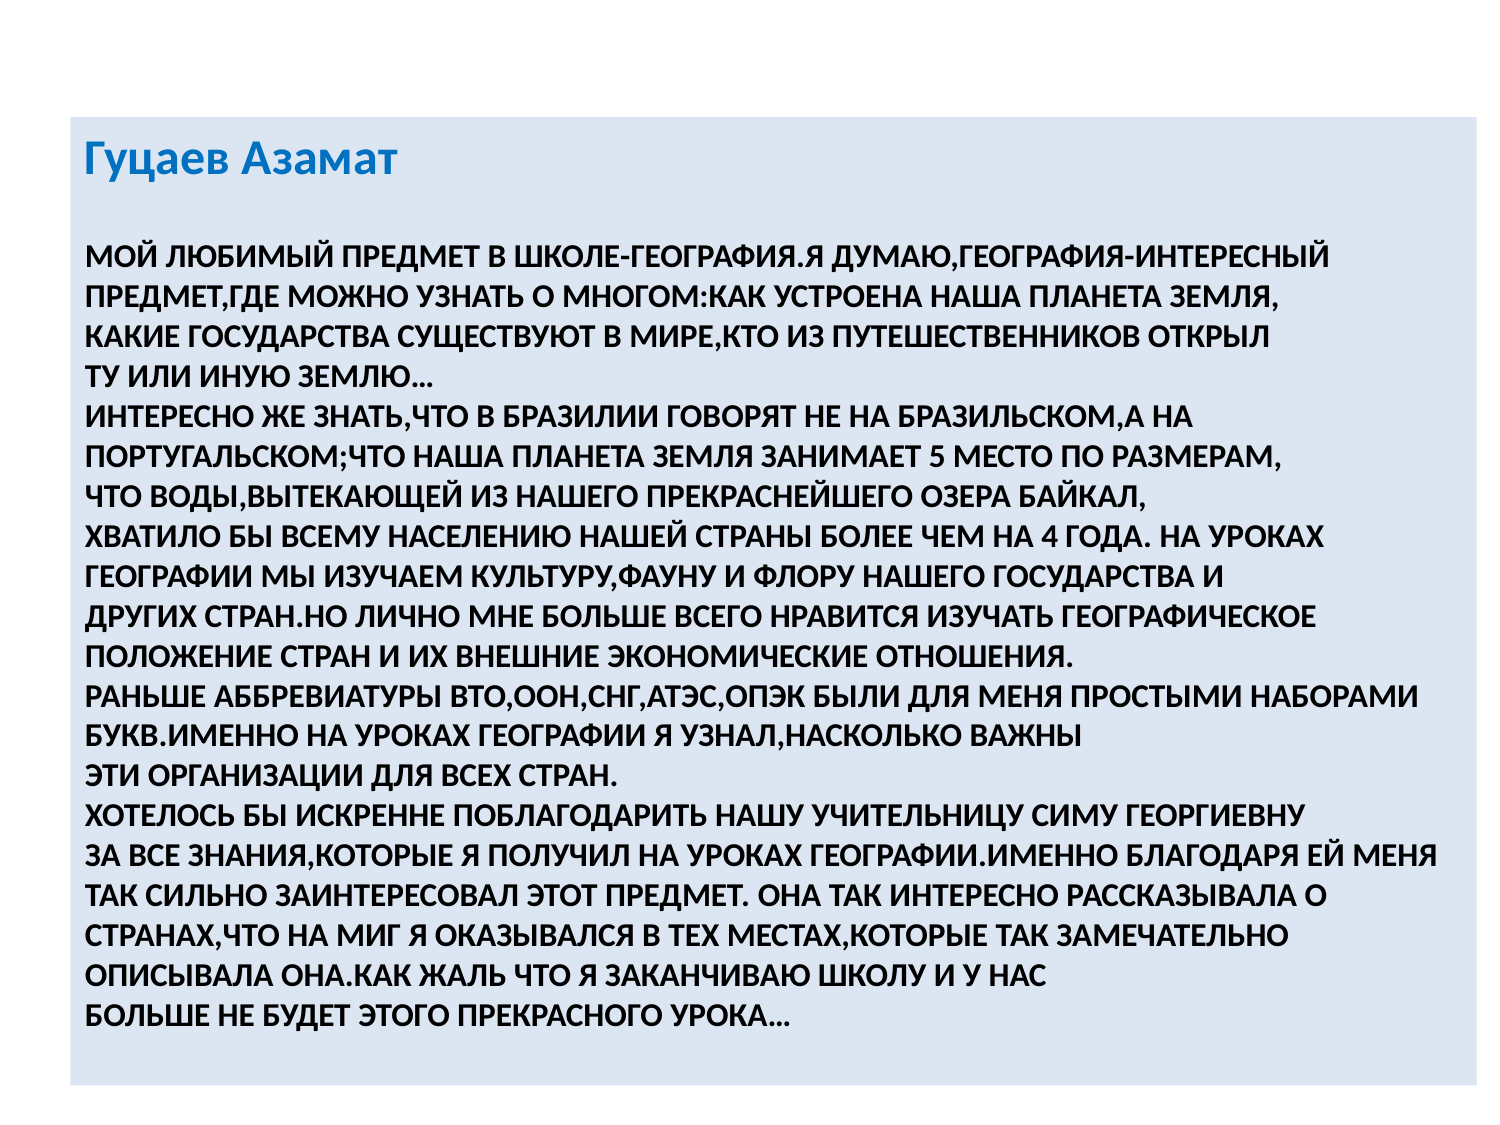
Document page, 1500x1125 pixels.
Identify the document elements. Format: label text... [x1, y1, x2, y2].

text_box Гуцаев Азамат МОЙ ЛЮБИМЫЙ ПРЕДМЕТ В ШКОЛЕ-ГЕОГРАФИЯ.Я ДУМАЮ,ГЕОГРАФИЯ-ИНТЕРЕСНЫЙ ПРЕДМЕТ,ГДЕ МОЖНО УЗНАТЬ О МНОГОМ:КАК УСТРОЕНА НАША ПЛАНЕТА ЗЕМЛЯ, КАКИЕ ГОСУДАРСТВА СУЩЕСТВУЮТ В МИРЕ,КТО ИЗ ПУТЕШЕСТВЕННИКОВ ОТКРЫЛ ТУ ИЛИ ИНУЮ ЗЕМЛЮ… ИНТЕРЕСНО ЖЕ ЗНАТЬ,ЧТО В БРАЗИЛИИ ГОВОРЯТ НЕ НА БРАЗИЛЬСКОМ,А НА ПОРТУГАЛЬСКОМ;ЧТО НАША ПЛАНЕТА ЗЕМЛЯ ЗАНИМАЕТ 5 МЕСТО ПО РАЗМЕРАМ, ЧТО ВОДЫ,ВЫТЕКАЮЩЕЙ ИЗ НАШЕГО ПРЕКРАСНЕЙШЕГО ОЗЕРА БАЙКАЛ, ХВАТИЛО БЫ ВСЕМУ НАСЕЛЕНИЮ НАШЕЙ СТРАНЫ БОЛЕЕ ЧЕМ НА 4 ГОДА. НА УРОКАХ ГЕОГРАФИИ МЫ ИЗУЧАЕМ КУЛЬТУРУ,ФАУНУ И ФЛОРУ НАШЕГО ГОСУДАРСТВА И ДРУГИХ СТРАН.НО ЛИЧНО МНЕ БОЛЬШЕ ВСЕГО НРАВИТСЯ ИЗУЧАТЬ ГЕОГРАФИЧЕСКОЕ ПОЛОЖЕНИЕ СТРАН И ИХ ВНЕШНИЕ ЭКОНОМИЧЕСКИЕ ОТНОШЕНИЯ. РАНЬШЕ АББРЕВИАТУРЫ ВТО,ООН,СНГ,АТЭС,ОПЭК БЫЛИ ДЛЯ МЕНЯ ПРОСТЫМИ НАБОРАМИ БУКВ.ИМЕННО НА УРОКАХ ГЕОГРАФИИ Я УЗНАЛ,НАСКОЛЬКО ВАЖНЫ ЭТИ ОРГАНИЗАЦИИ ДЛЯ ВСЕХ СТРАН. ХОТЕЛОСЬ БЫ ИСКРЕННЕ ПОБЛАГОДАРИТЬ НАШУ УЧИТЕЛЬНИЦУ СИМУ ГЕОРГИЕВНУ ЗА ВСЕ ЗНАНИЯ,КОТОРЫЕ Я ПОЛУЧИЛ НА УРОКАХ ГЕОГРАФИИ.ИМЕННО БЛАГОДАРЯ ЕЙ МЕНЯ ТАК СИЛЬНО ЗАИНТЕРЕСОВАЛ ЭТОТ ПРЕДМЕТ. ОНА ТАК ИНТЕРЕСНО РАССКАЗЫВАЛА О СТРАНАХ,ЧТО НА МИГ Я ОКАЗЫВАЛСЯ В ТЕХ МЕСТАХ,КОТОРЫЕ ТАК ЗАМЕЧАТЕЛЬНО ОПИСЫВАЛА ОНА.КАК ЖАЛЬ ЧТО Я ЗАКАНЧИВАЮ ШКОЛУ И У НАС БОЛЬШЕ НЕ БУДЕТ ЭТОГО ПРЕКРАСНОГО УРОКА… [70, 117, 1477, 1086]
